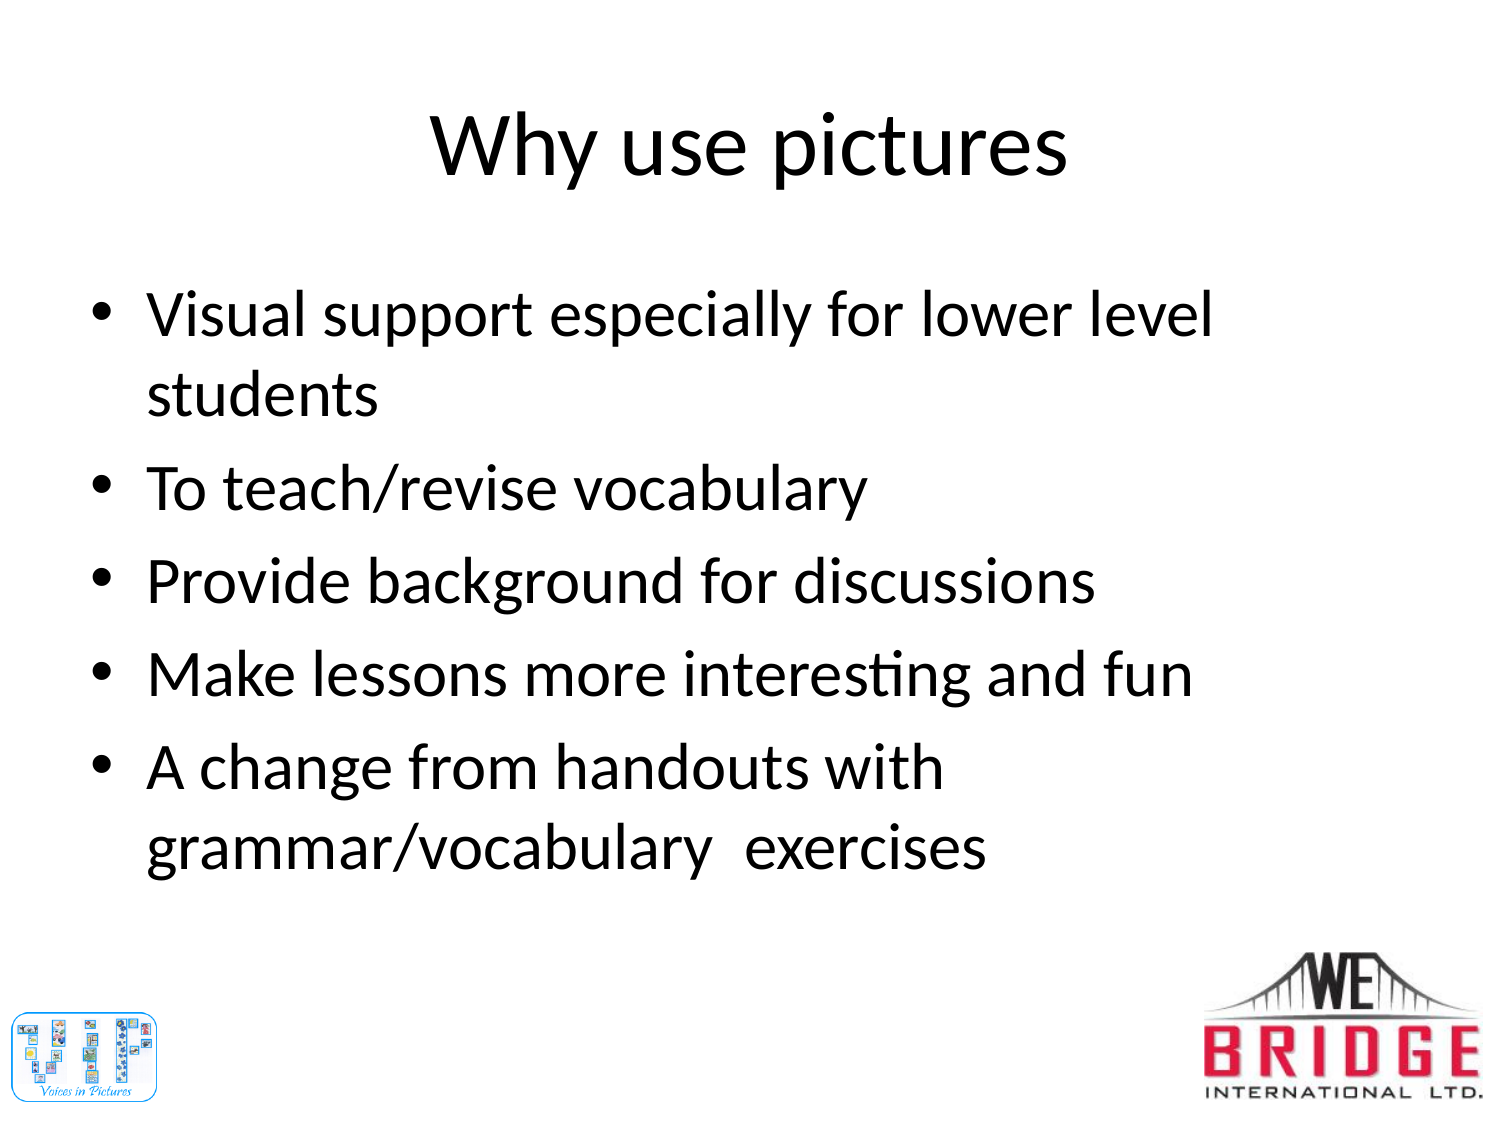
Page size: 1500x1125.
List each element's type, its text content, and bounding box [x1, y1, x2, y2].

title Why use pictures [75, 45, 1425, 233]
list Visual support especially for lower level students To teach/revise vocabulary Provide background for discussions Make lessons more interesting and fun A change from handouts with grammar/vocabulary exercises [75, 262, 1425, 1005]
picture [1204, 951, 1483, 1101]
picture [11, 1012, 157, 1102]
